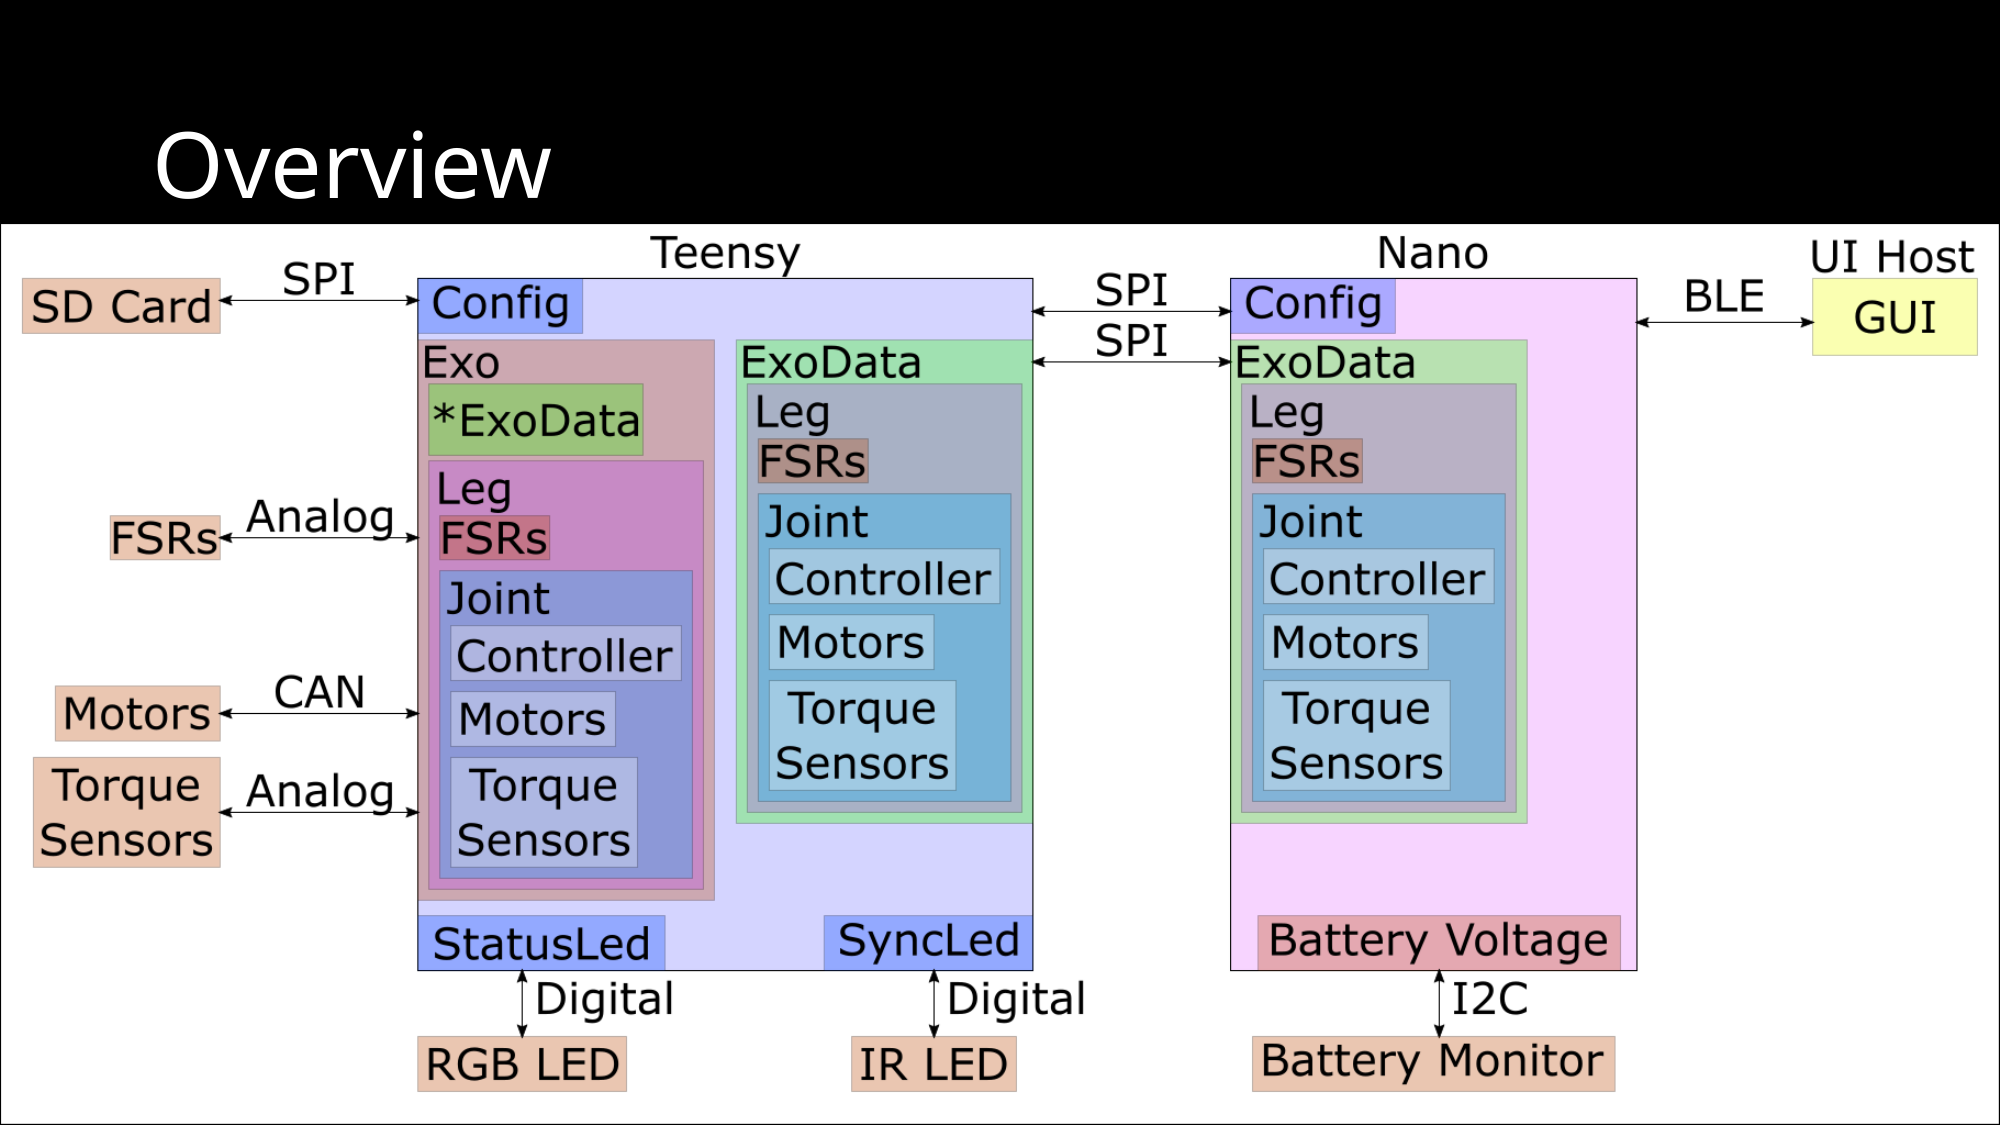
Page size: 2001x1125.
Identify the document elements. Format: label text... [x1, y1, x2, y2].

title Overview [137, 59, 1863, 223]
picture [0, 223, 2000, 1125]
